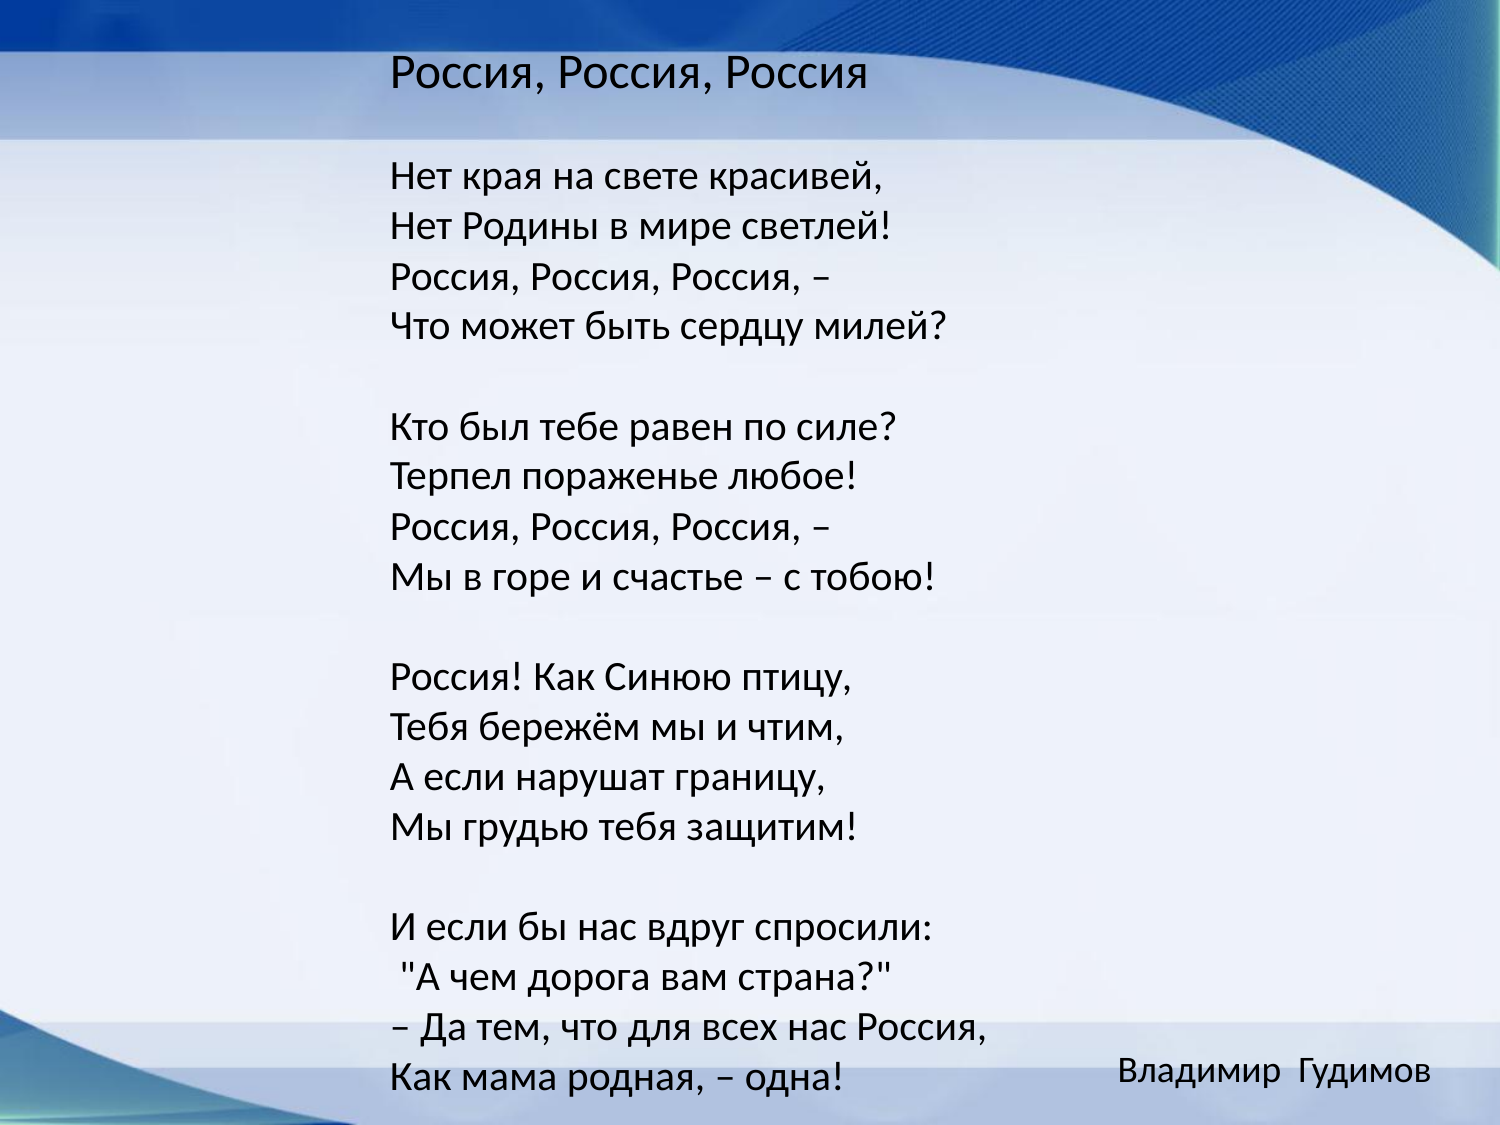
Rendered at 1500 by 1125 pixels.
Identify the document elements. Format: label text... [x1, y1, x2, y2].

text_box Владимир Гудимов [1094, 1038, 1448, 1098]
picture [0, 0, 1500, 1125]
text_box Россия, Россия, Россия Нет края на свете красивей, Нет Родины в мире светлей! Россия, Россия, Россия, – Что может быть сердцу милей? Кто был тебе равен по силе? Терпел пораженье любое! Россия, Россия, Россия, – Мы в горе и счастье – с тобою! Россия! Как Синюю птицу, Тебя бережём мы и чтим, А если нарушат границу, Мы грудью тебя защитим! И если бы нас вдруг спросили: "А чем дорога вам страна?" – Да тем, что для всех нас Россия, Как мама родная, – одна! [374, 30, 1125, 1106]
